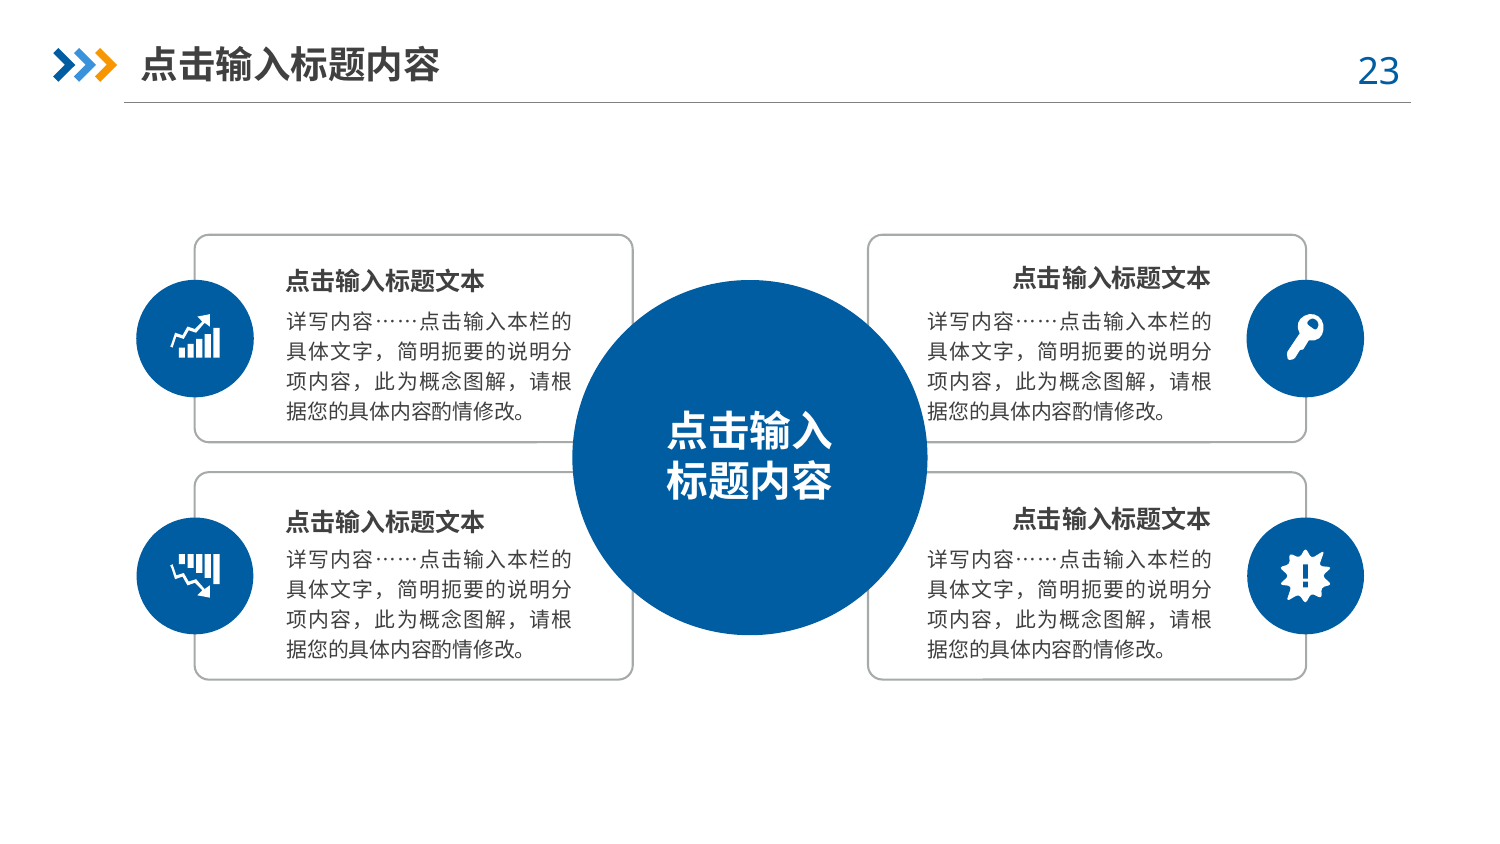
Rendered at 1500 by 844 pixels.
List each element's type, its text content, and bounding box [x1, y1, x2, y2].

text_box 点击输入标题文本 [982, 252, 1213, 302]
text_box 点击输入标题文本 [285, 252, 516, 302]
text_box [867, 234, 1307, 443]
text_box 点击输入标题文本 [982, 493, 1213, 544]
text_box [135, 279, 255, 398]
text_box 详写内容……点击输入本栏的具体文字，简明扼要的说明分项内容，此为概念图解，请根据您的具体内容酌情修改。 [927, 303, 1213, 367]
text_box [1280, 549, 1331, 603]
text_box 点击输入标题内容 [140, 32, 491, 95]
text_box 详写内容……点击输入本栏的具体文字，简明扼要的说明分项内容，此为概念图解，请根据您的具体内容酌情修改。 [286, 541, 573, 602]
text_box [1246, 279, 1365, 398]
text_box [867, 472, 1307, 680]
text_box [572, 280, 928, 636]
text_box 点击输入标题内容 [655, 415, 845, 494]
text_box 详写内容……点击输入本栏的具体文字，简明扼要的说明分项内容，此为概念图解，请根据您的具体内容酌情修改。 [286, 303, 573, 367]
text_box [136, 517, 254, 635]
text_box 详写内容……点击输入本栏的具体文字，简明扼要的说明分项内容，此为概念图解，请根据您的具体内容酌情修改。 [927, 541, 1213, 602]
text_box [194, 472, 633, 680]
text_box 点击输入标题文本 [285, 493, 516, 544]
text_box [194, 234, 633, 443]
text_box [1247, 517, 1365, 635]
